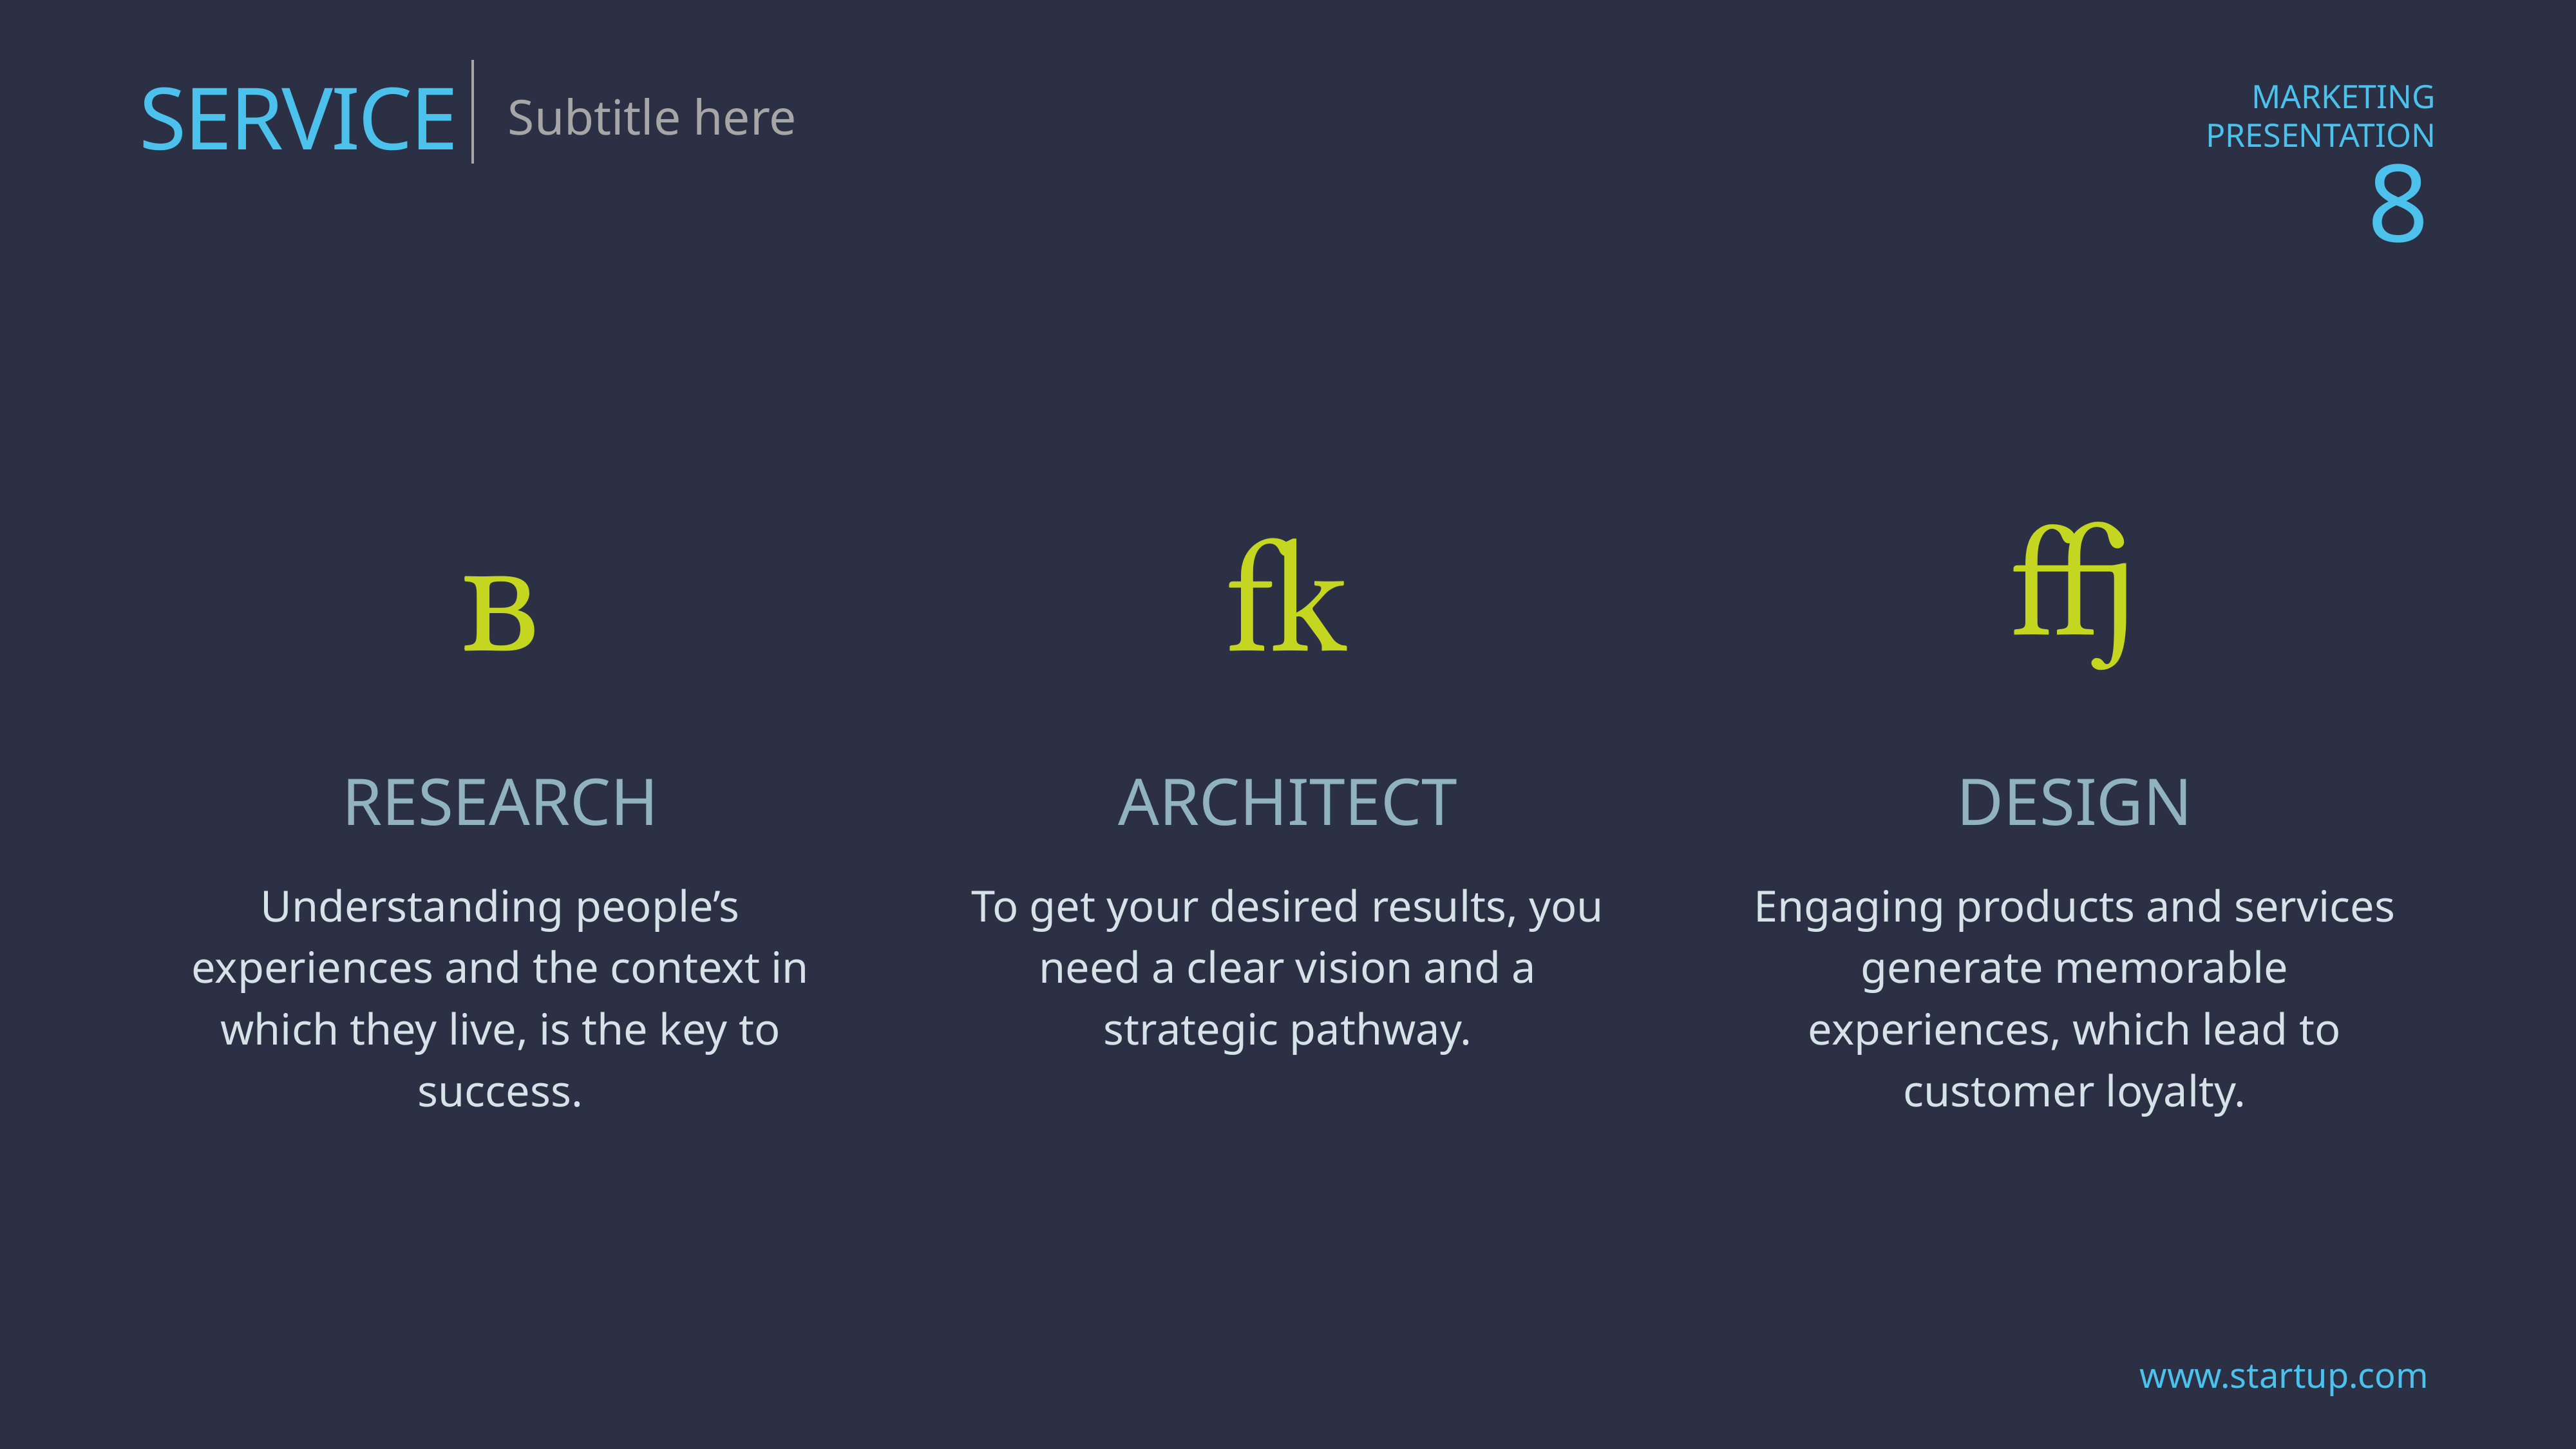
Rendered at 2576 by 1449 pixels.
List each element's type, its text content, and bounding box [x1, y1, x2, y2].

text_box Understanding people’s experiences and the context in which they live, is the key to success. [177, 868, 824, 1116]
text_box RESEARCH [342, 760, 659, 838]
text_box DESIGN [1956, 760, 2193, 838]
text_box Engaging products and services generate memorable experiences, which lead to customer loyalty. [1751, 868, 2399, 1116]
text_box ARCHITECT [1118, 760, 1458, 838]
text_box To get your desired results, you need a clear vision and a strategic pathway. [964, 868, 1612, 1054]
text_box  [1146, 489, 1430, 683]
text_box  [359, 489, 643, 683]
text_box  [1933, 473, 2217, 667]
text_box SERVICE [139, 63, 459, 167]
text_box Subtitle here [498, 81, 806, 149]
